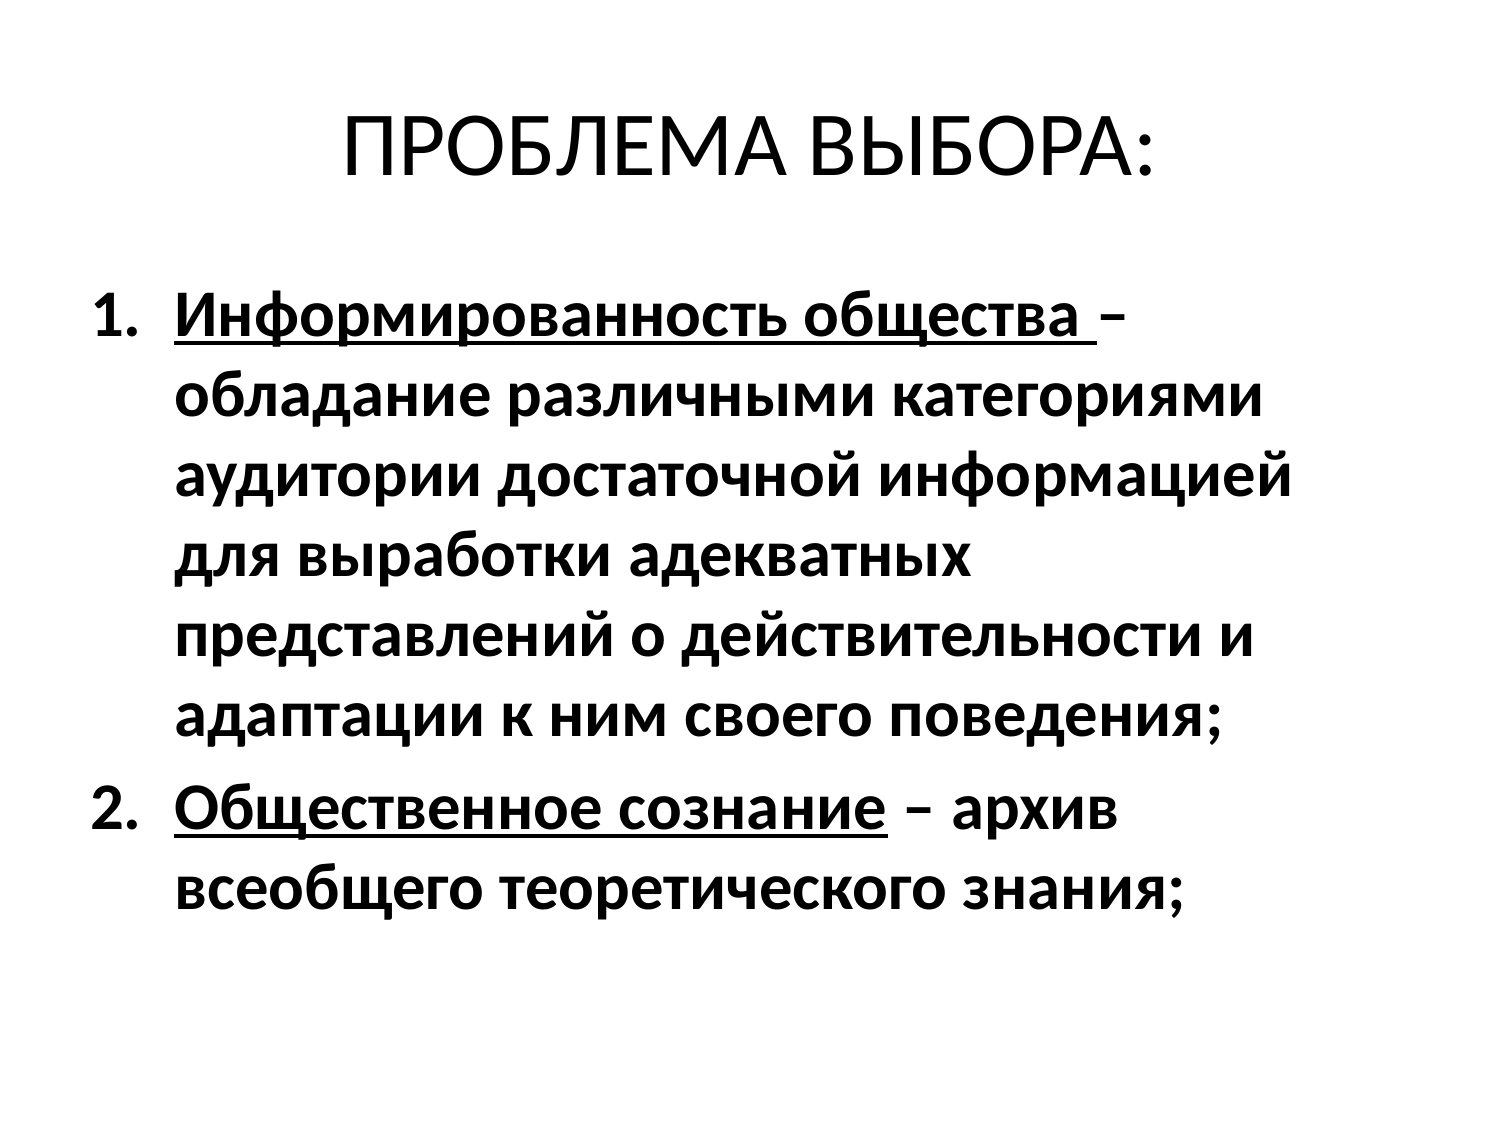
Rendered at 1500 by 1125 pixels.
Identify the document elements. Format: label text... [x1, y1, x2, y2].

title ПРОБЛЕМА ВЫБОРА: [75, 45, 1425, 233]
list Информированность общества – обладание различными категориями аудитории достаточной информацией для выработки адекватных представлений о действительности и адаптации к ним своего поведения; Общественное сознание – архив всеобщего теоретического знания; [75, 262, 1425, 1005]
